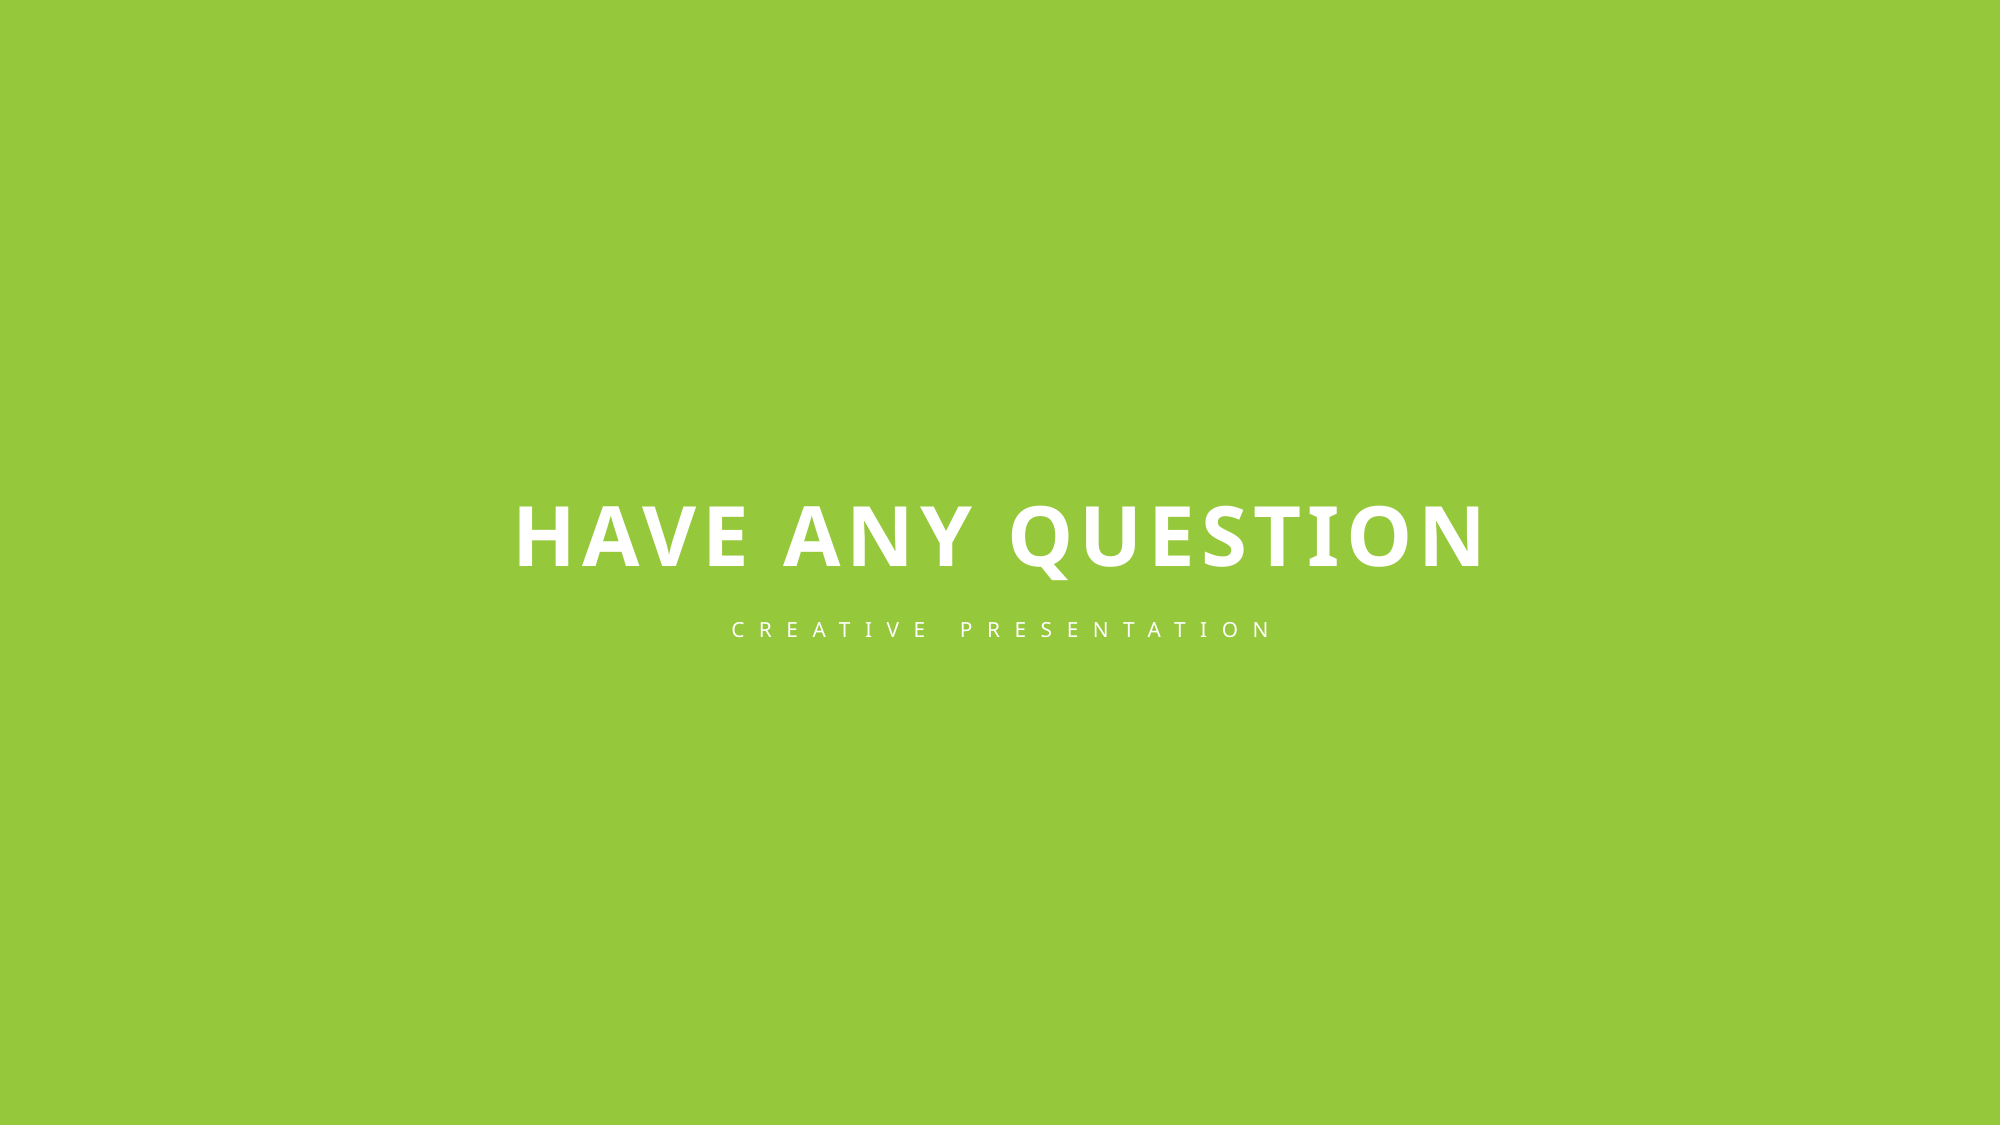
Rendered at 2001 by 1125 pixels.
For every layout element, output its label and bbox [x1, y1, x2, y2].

text_box [428, 475, 1572, 650]
text_box [0, 0, 2000, 1125]
